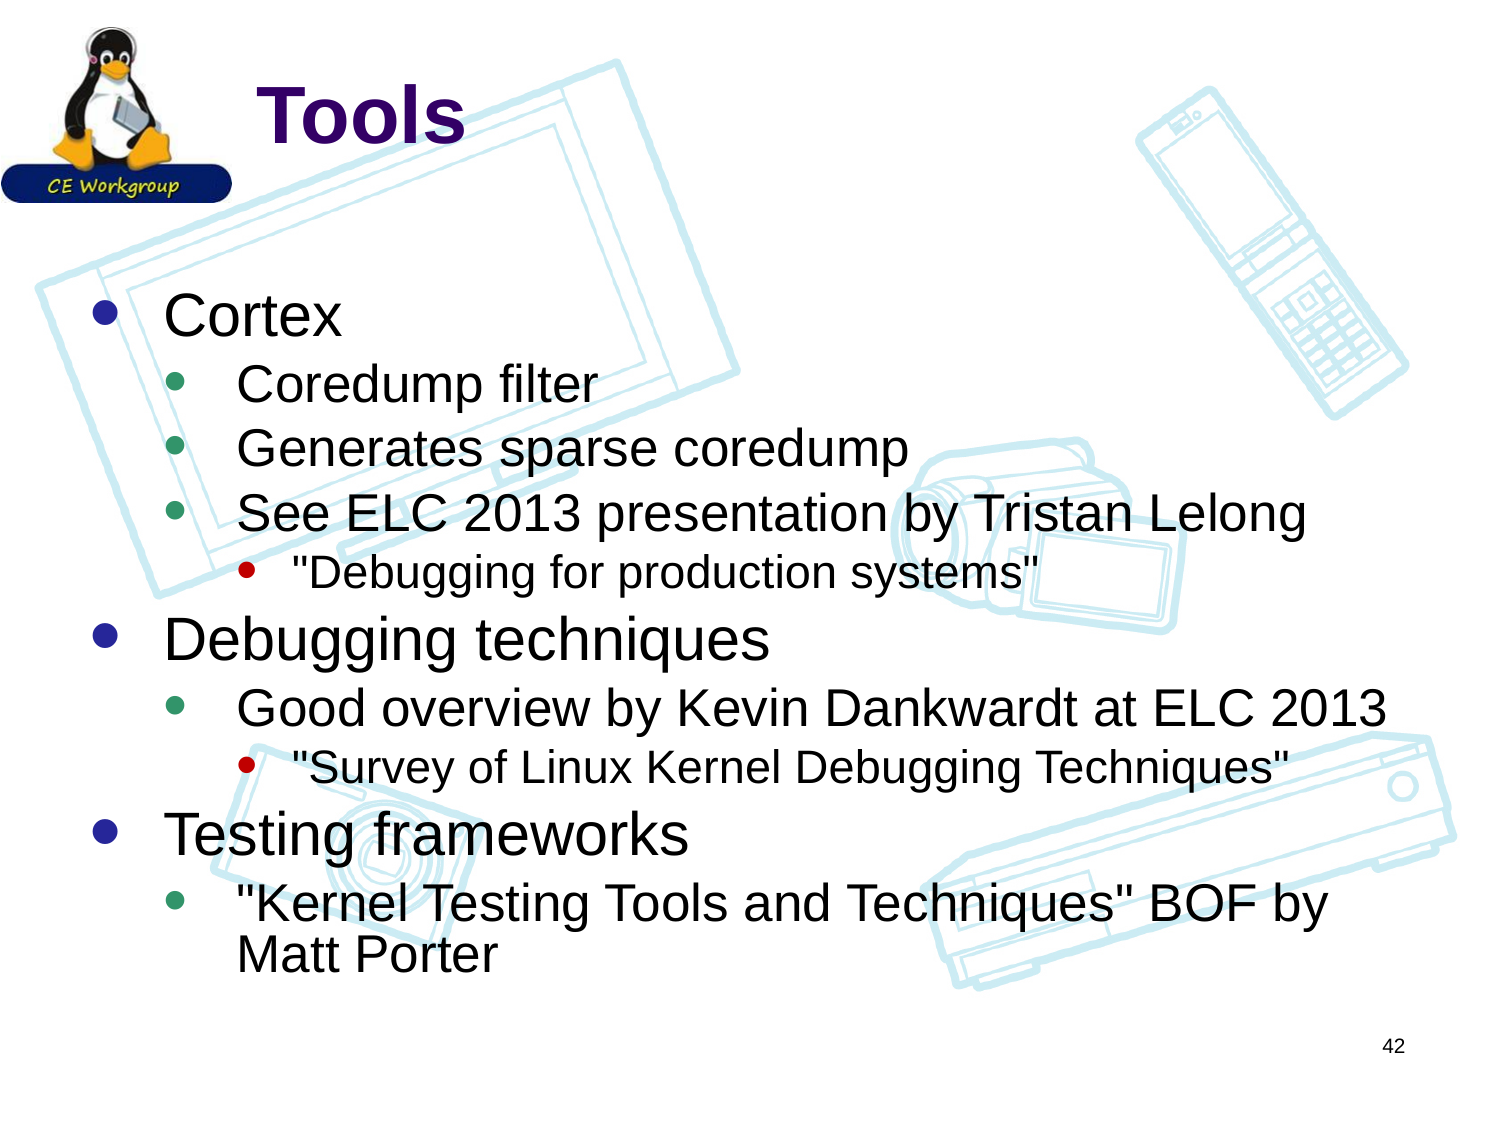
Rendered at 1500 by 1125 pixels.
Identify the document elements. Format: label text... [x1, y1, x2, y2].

title Tools [242, 19, 1475, 227]
picture [0, 0, 1500, 1063]
slide_number 42 [1074, 1025, 1420, 1096]
list Cortex Coredump filter Generates sparse coredump See ELC 2013 presentation by Tristan Lelong "Debugging for production systems" Debugging techniques Good overview by Kevin Dankwardt at ELC 2013 "Survey of Linux Kernel Debugging Techniques" Testing frameworks "Kernel Testing Tools and Techniques" BOF by Matt Porter [75, 282, 1420, 1001]
